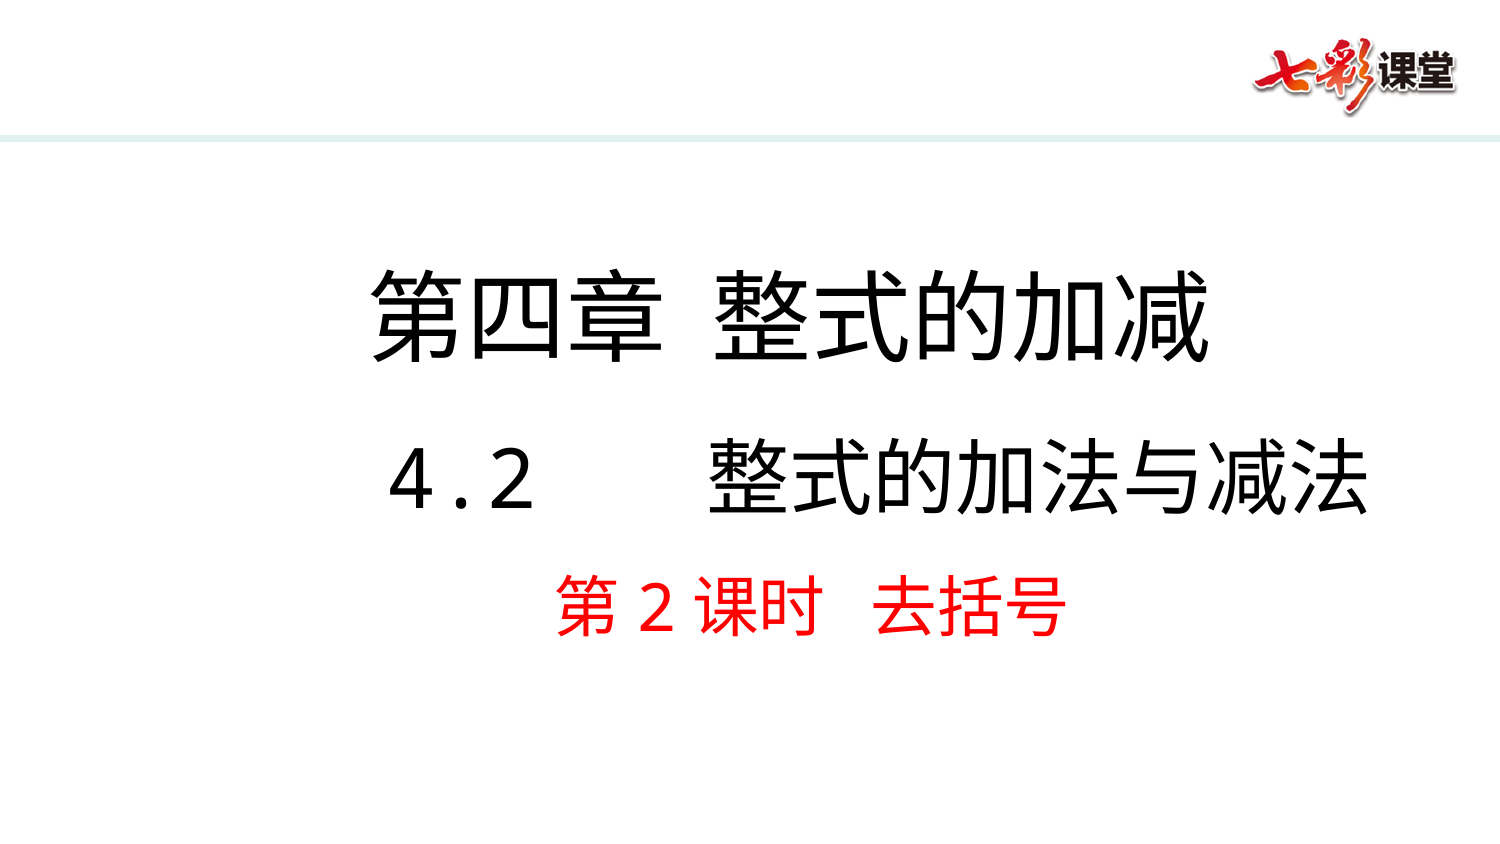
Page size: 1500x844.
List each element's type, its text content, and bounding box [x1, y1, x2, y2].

picture [1249, 32, 1461, 118]
text_box 第四章 整式的加减 4.2 整式的加法与减法 第2课时 去括号 [221, 187, 1387, 653]
